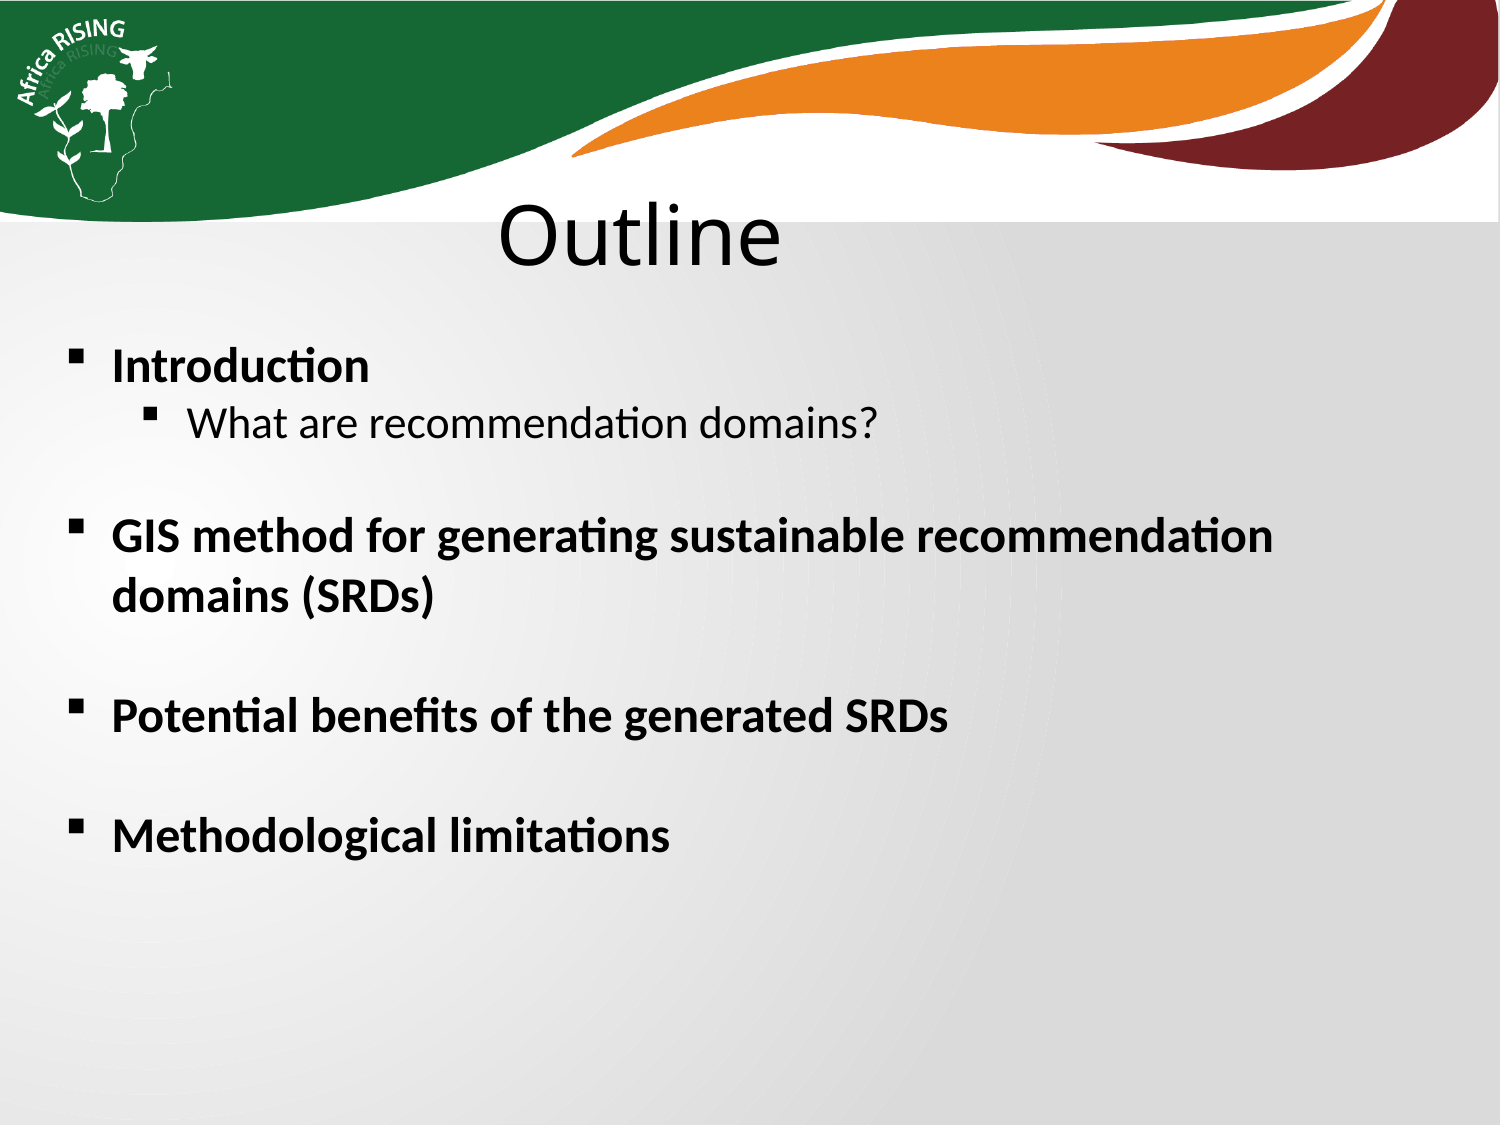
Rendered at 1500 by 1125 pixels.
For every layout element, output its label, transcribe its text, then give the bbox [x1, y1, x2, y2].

list Outline [462, 174, 1219, 275]
text_box Introduction What are recommendation domains? GIS method for generating sustainable recommendation domains (SRDs) Potential benefits of the generated SRDs Methodological limitations [50, 324, 1438, 870]
picture [0, 0, 1499, 222]
